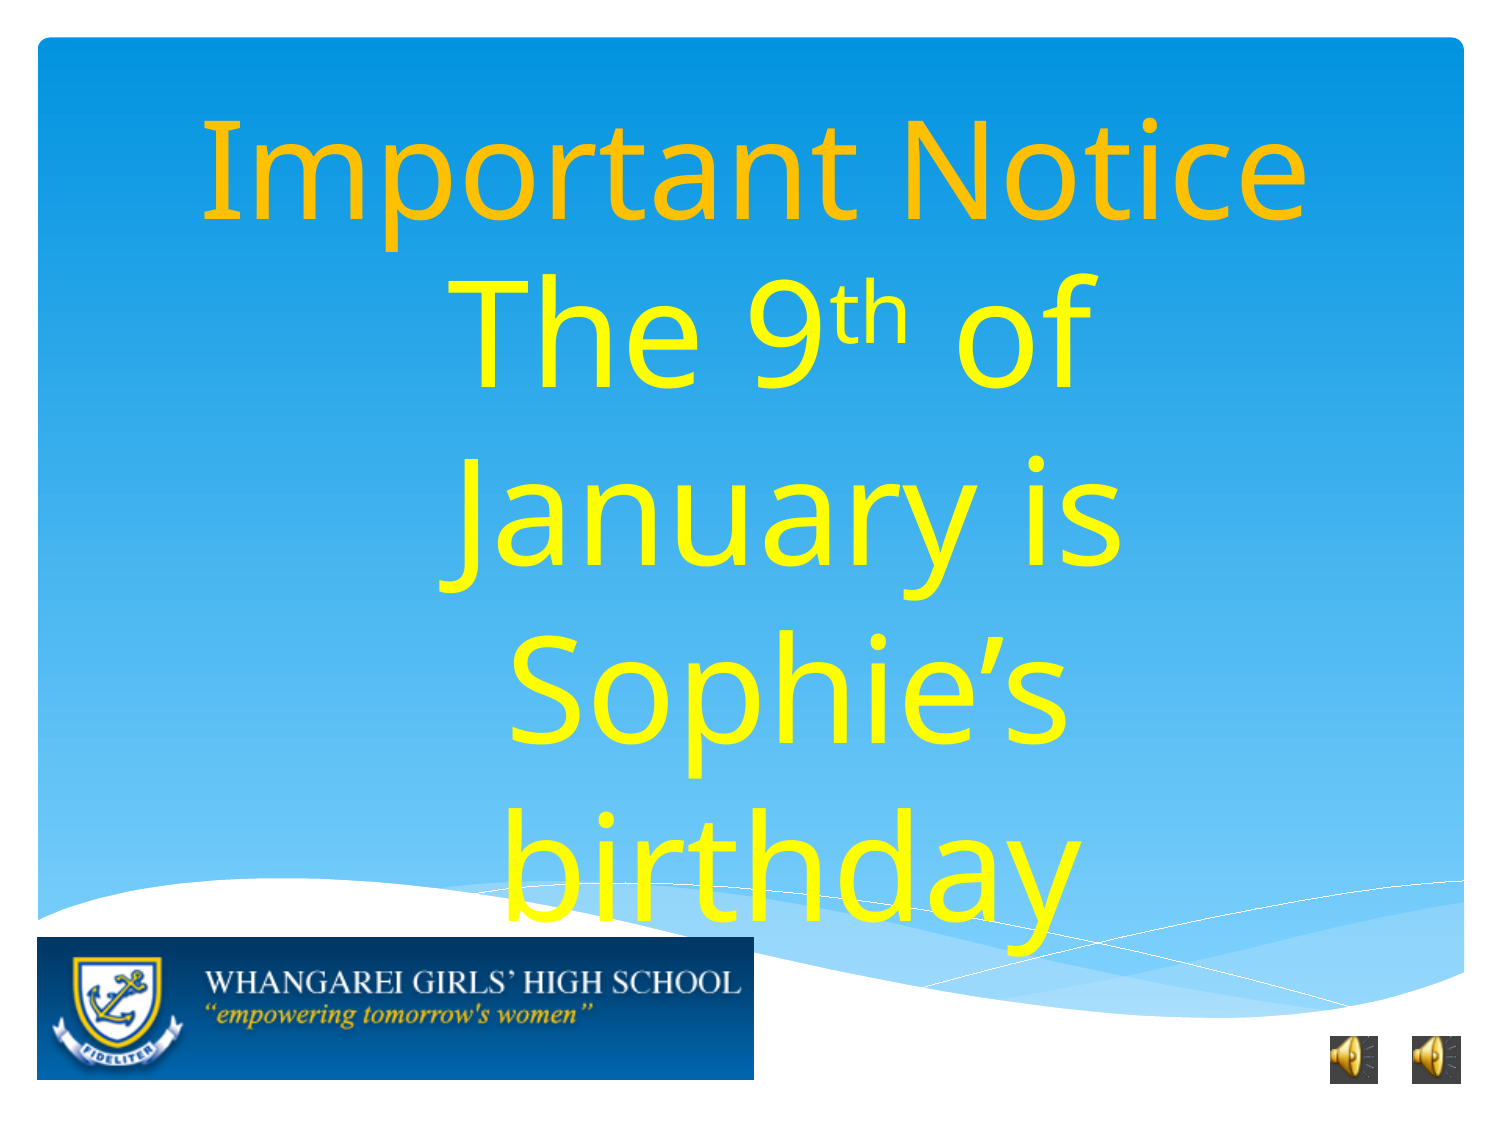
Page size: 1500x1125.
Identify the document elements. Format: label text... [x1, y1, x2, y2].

text_box Important Notice [149, 37, 1362, 255]
picture [37, 937, 754, 1080]
picture [1328, 1034, 1380, 1086]
text_box The 9th of January is Sophie’s birthday [149, 231, 1391, 963]
picture [1411, 1034, 1462, 1086]
